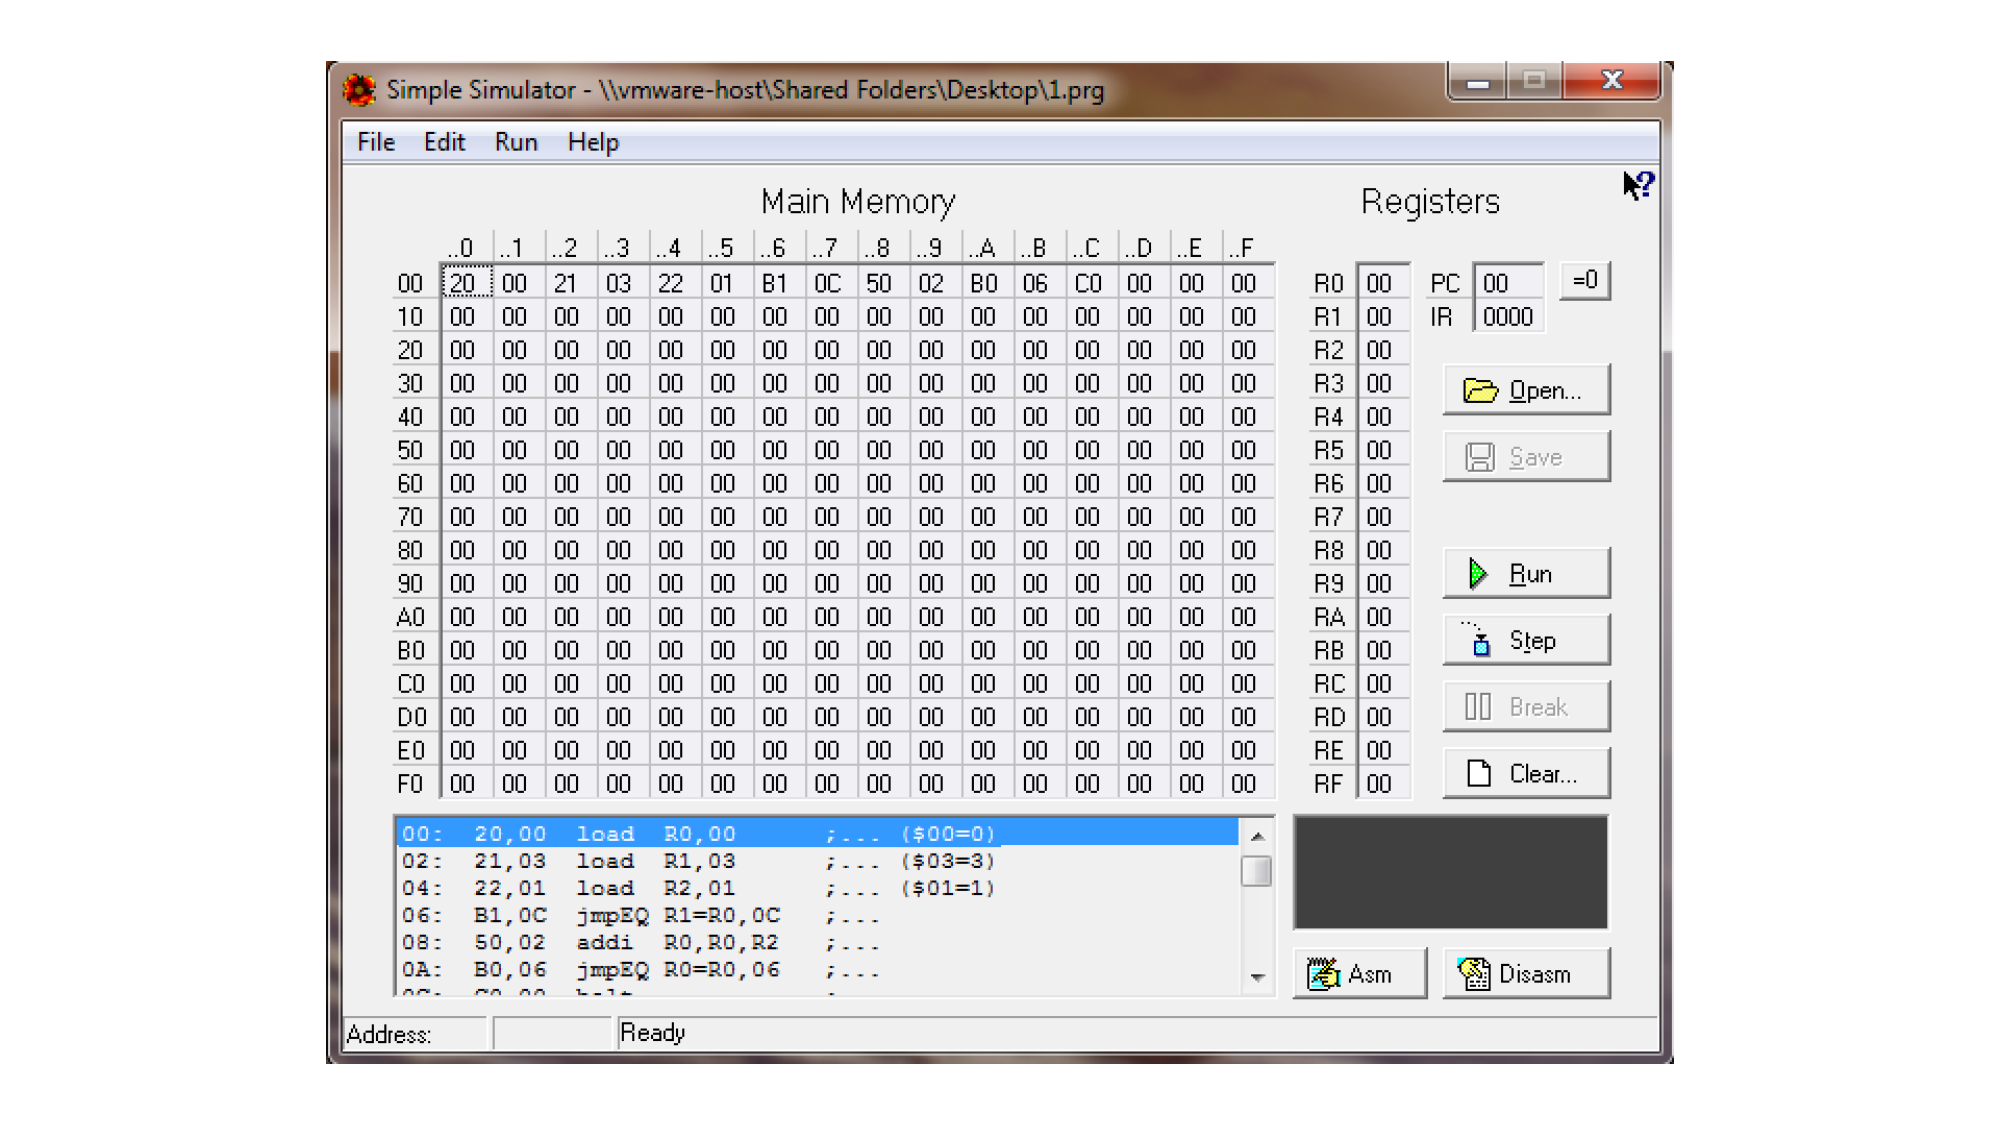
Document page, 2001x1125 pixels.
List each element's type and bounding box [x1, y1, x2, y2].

picture [326, 61, 1674, 1064]
